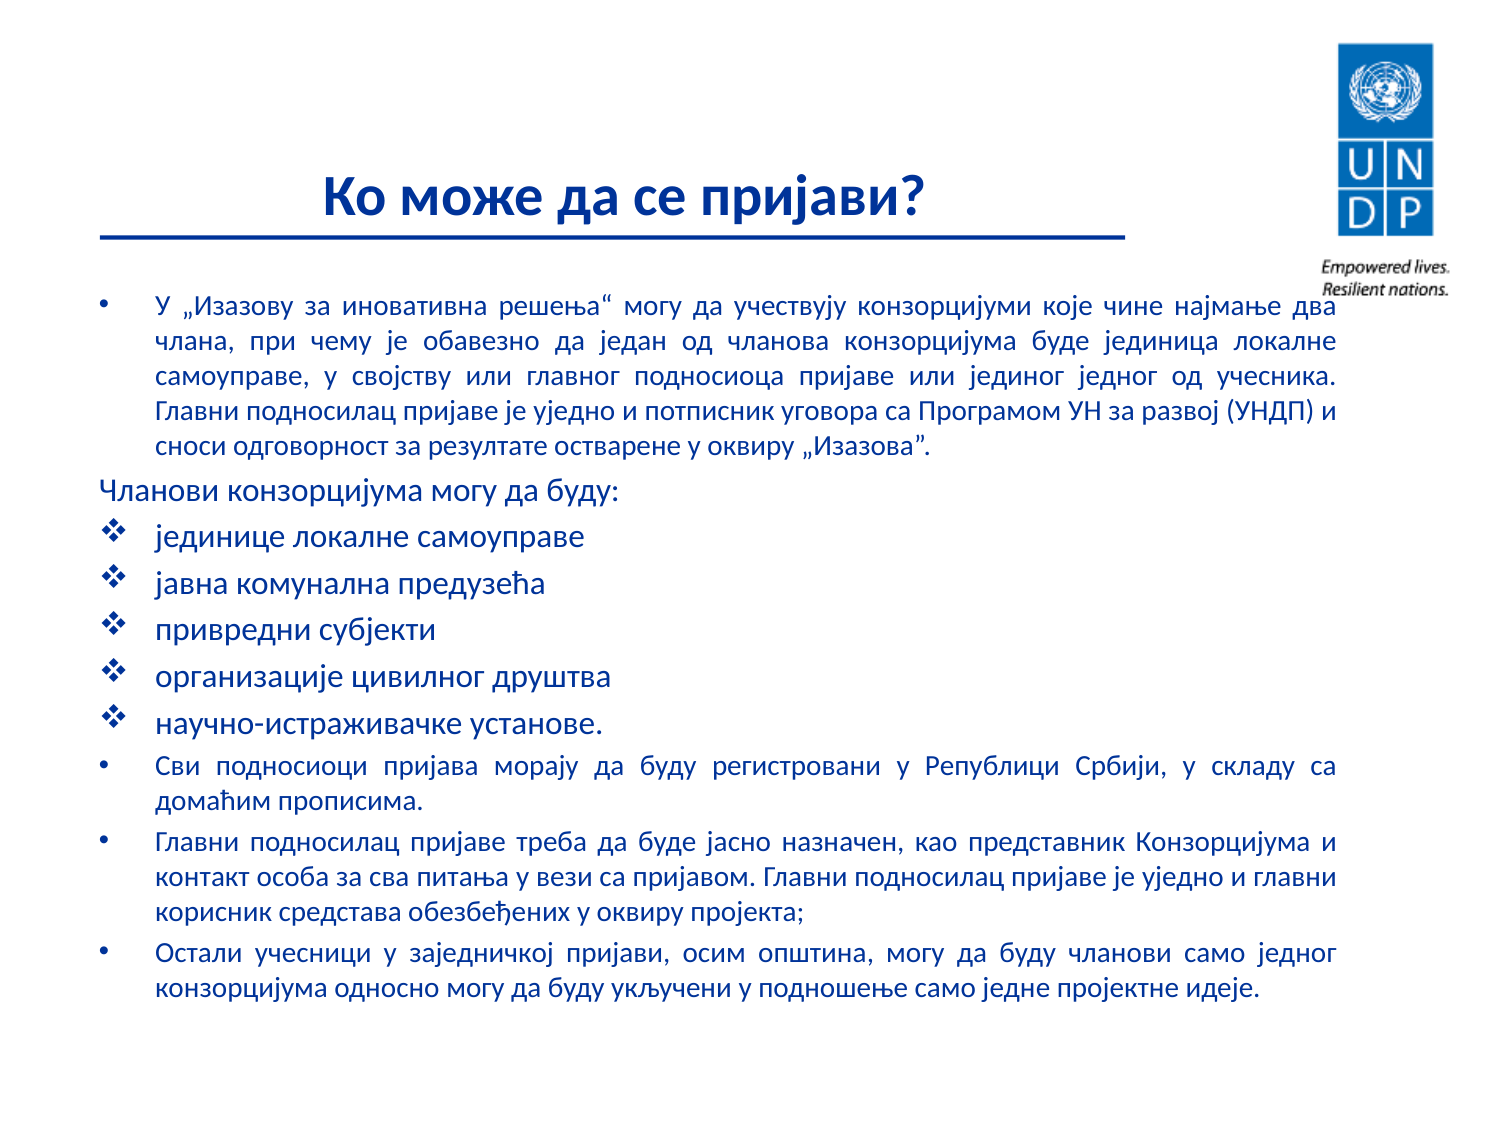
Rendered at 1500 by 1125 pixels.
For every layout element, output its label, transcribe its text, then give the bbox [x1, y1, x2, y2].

picture [1312, 37, 1456, 302]
list У „Изазову за иновативна решења“ могу да учествују конзорцијуми које чине најмање два члана, при чему је обавезно да један од чланова конзорцијума буде јединица локалне самоуправе, у својству или главног подносиоца пријаве или јединог једног од учесника. Главни подносилац пријаве је уједно и потписник уговора са Програмом УН за развој (УНДП) и сноси одговорност за резултате остварене у оквиру „Изазова”. Чланови конзорцијума могу да буду: јединице локалне самоуправе јавна комунална предузећа привредни субјекти организације цивилног друштва научно-истраживачке установе. Сви подносиоци пријава морају да буду регистровани у Републици Србији, у складу са домаћим прописима. Главни подносилац пријаве треба да буде јасно назначен, као представник Конзорцијума и контакт особа за сва питања у вези са пријавом. Главни подносилац пријаве је уједно и главни корисник средстава обезбеђених у оквиру пројекта; Остали учесници у заједничкој пријави, осим општина, могу да буду чланови само једног конзорцијума односно могу да буду укључени у подношење само једне пројектне идеје. [84, 278, 1353, 1071]
list Ко може да се пријави? [87, 149, 1163, 236]
